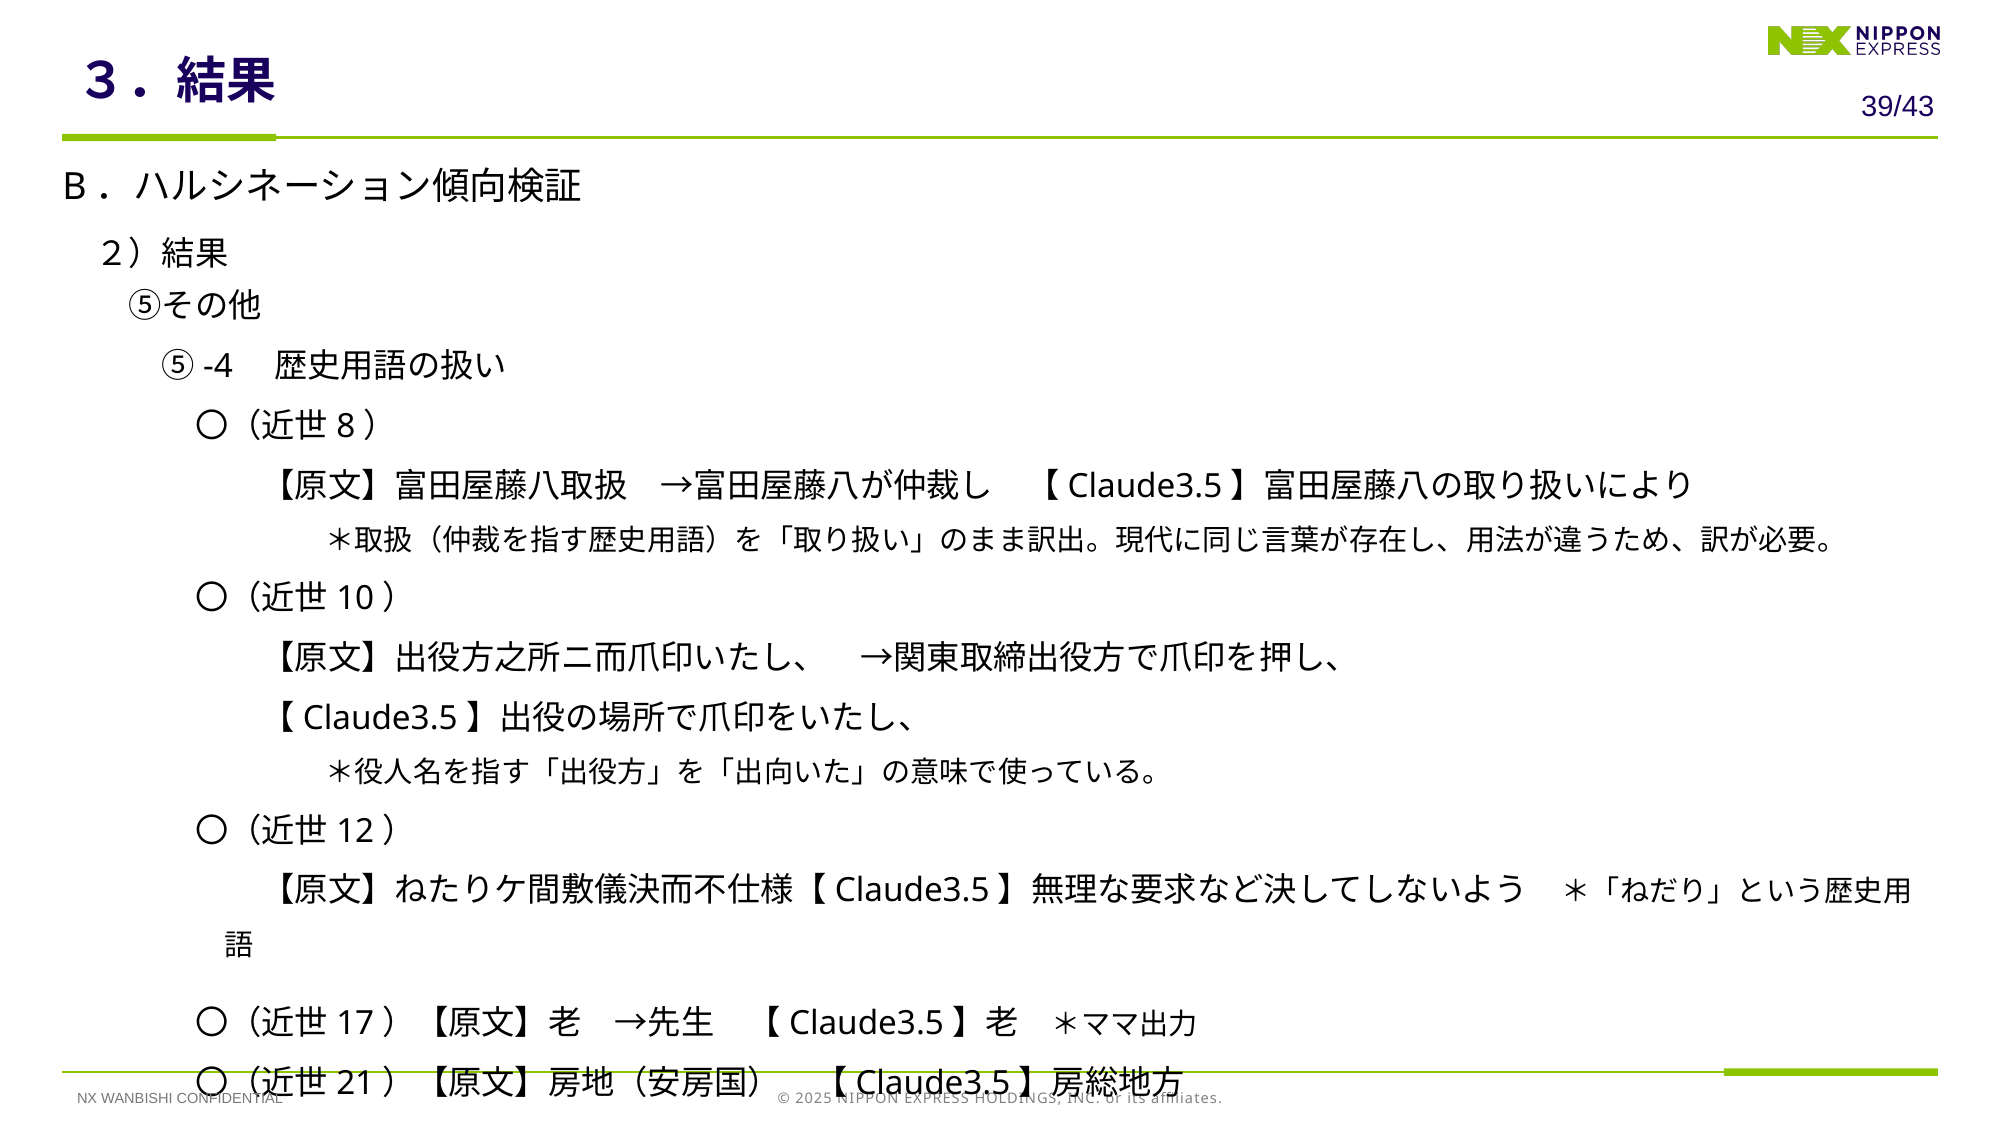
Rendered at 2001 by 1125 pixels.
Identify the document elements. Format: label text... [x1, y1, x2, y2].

title ３．結果 [62, 41, 1742, 103]
footer NX WANBISHI CONFIDENTIAL [62, 1086, 738, 1110]
list B．ハルシネーション傾向検証 ２）結果 ⑤その他 ⑤-4 歴史用語の扱い 〇（近世8） 【原文】富田屋藤八取扱 →富田屋藤八が仲裁し 【Claude3.5】富田屋藤八の取り扱いにより ＊取扱（仲裁を指す歴史用語）を「取り扱い」のまま訳出。現代に同じ言葉が存在し、用法が違うため、訳が必要。 〇（近世10） 【原文】出役方之所ニ而爪印いたし、 →関東取締出役方で爪印を押し、 【Claude3.5】出役の場所で爪印をいたし、 ＊役人名を指す「出役方」を「出向いた」の意味で使っている。 〇（近世12） 【原文】ねたりケ間敷儀決而不仕様【Claude3.5】無理な要求など決してしないよう ＊「ねだり」という歴史用語 〇（近世17）【原文】老 →先生 【Claude3.5】老 ＊ママ出力 〇（近世21）【原文】房地（安房国） 【Claude3.5】房総地方 [62, 162, 1939, 1053]
slide_number 38/43 [1848, 87, 1935, 123]
picture [1768, 26, 1940, 55]
